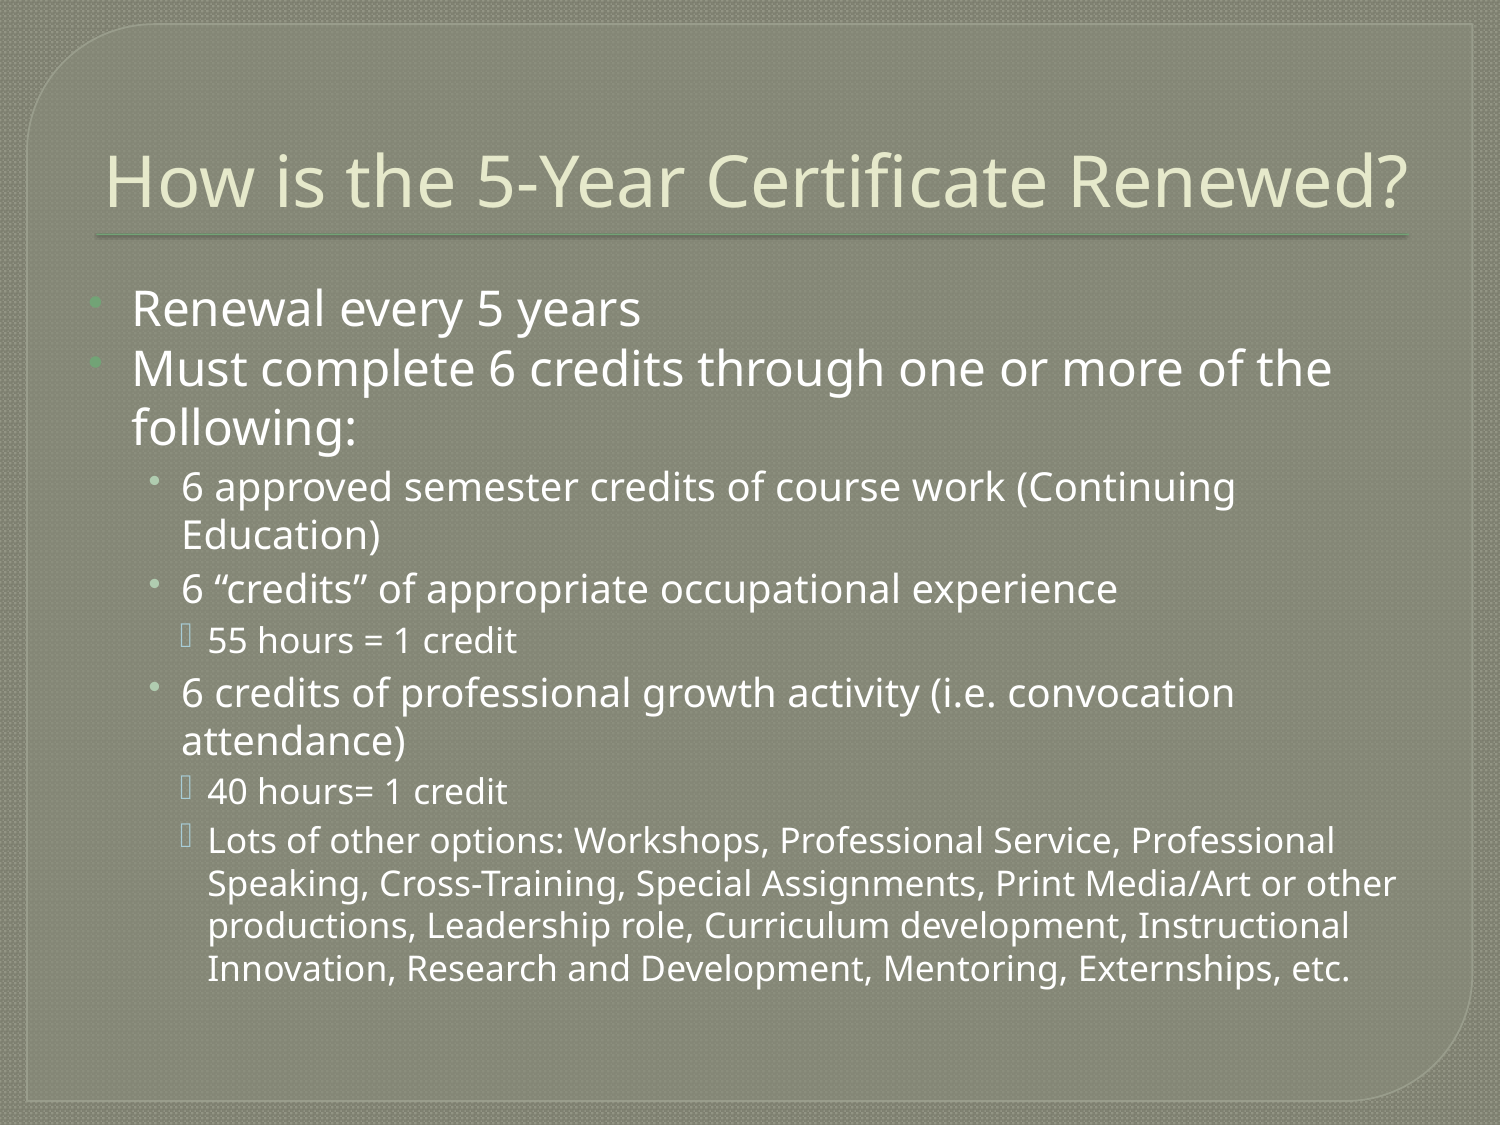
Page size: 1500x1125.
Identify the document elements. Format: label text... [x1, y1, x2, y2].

list Renewal every 5 years Must complete 6 credits through one or more of the following: 6 approved semester credits of course work (Continuing Education) 6 “credits” of appropriate occupational experience 55 hours = 1 credit 6 credits of professional growth activity (i.e. convocation attendance) 40 hours= 1 credit Lots of other options: Workshops, Professional Service, Professional Speaking, Cross-Training, Special Assignments, Print Media/Art or other productions, Leadership role, Curriculum development, Instructional Innovation, Research and Development, Mentoring, Externships, etc. [75, 270, 1425, 1013]
title How is the 5-Year Certificate Renewed? [75, 41, 1425, 230]
